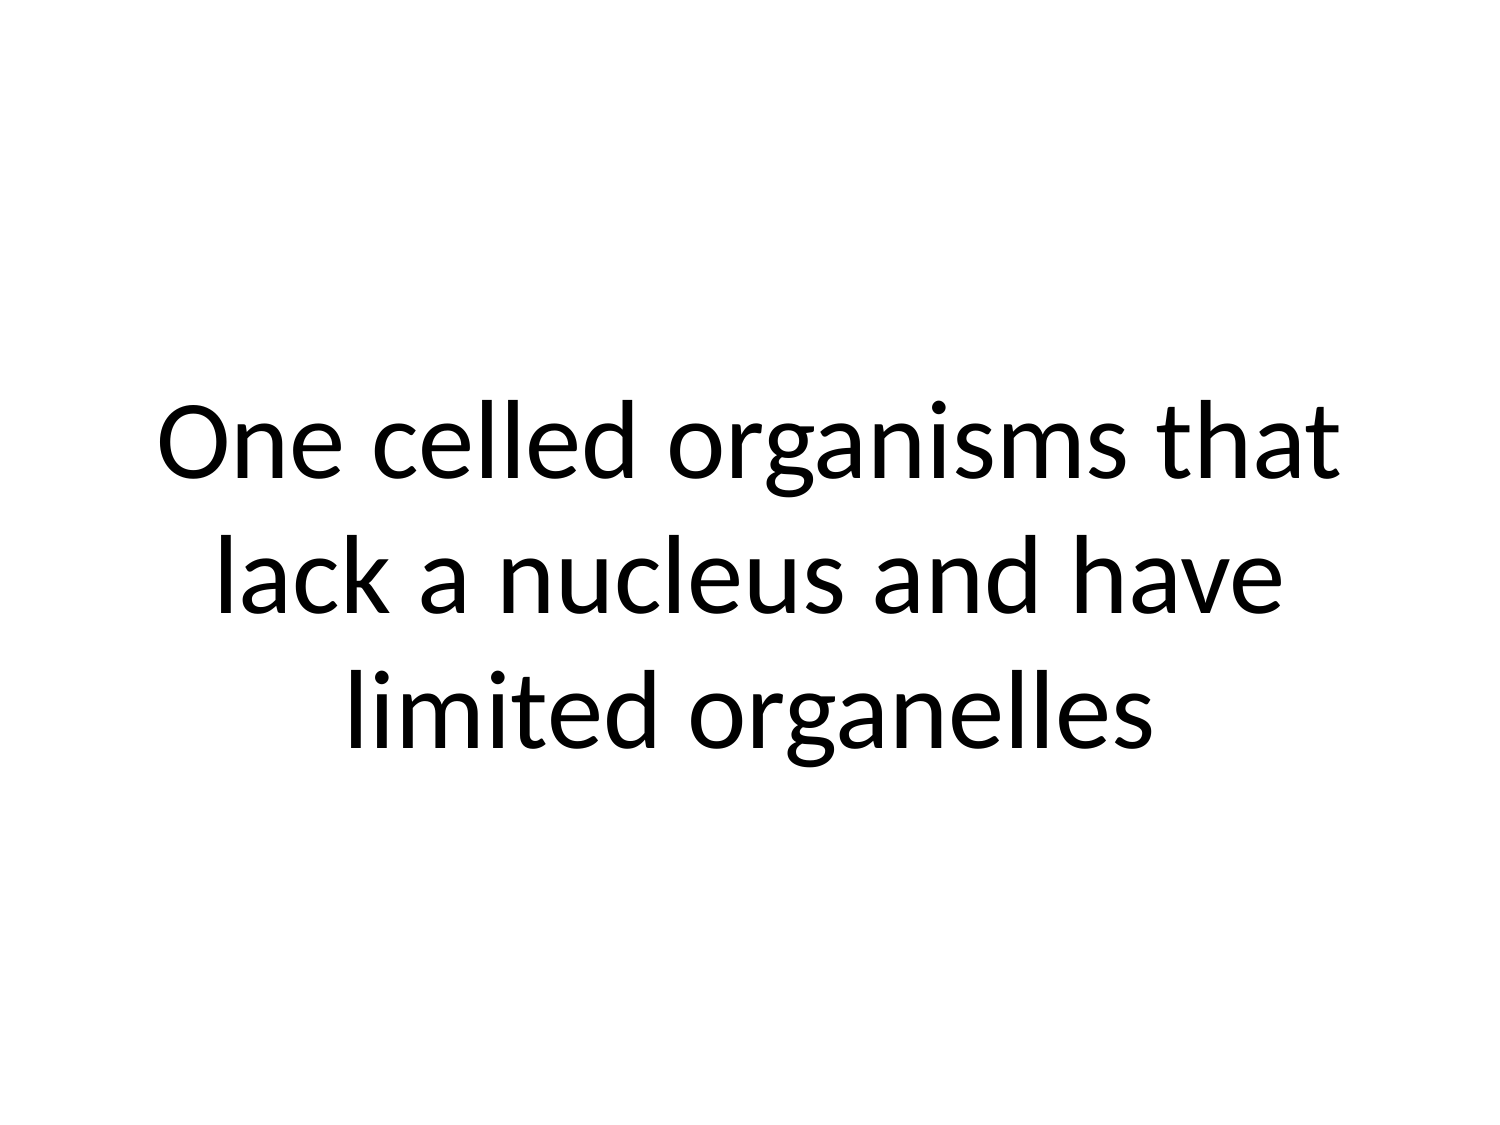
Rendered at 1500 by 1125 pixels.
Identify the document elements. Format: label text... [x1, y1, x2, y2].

title One celled organisms that lack a nucleus and have limited organelles [112, 50, 1388, 1088]
